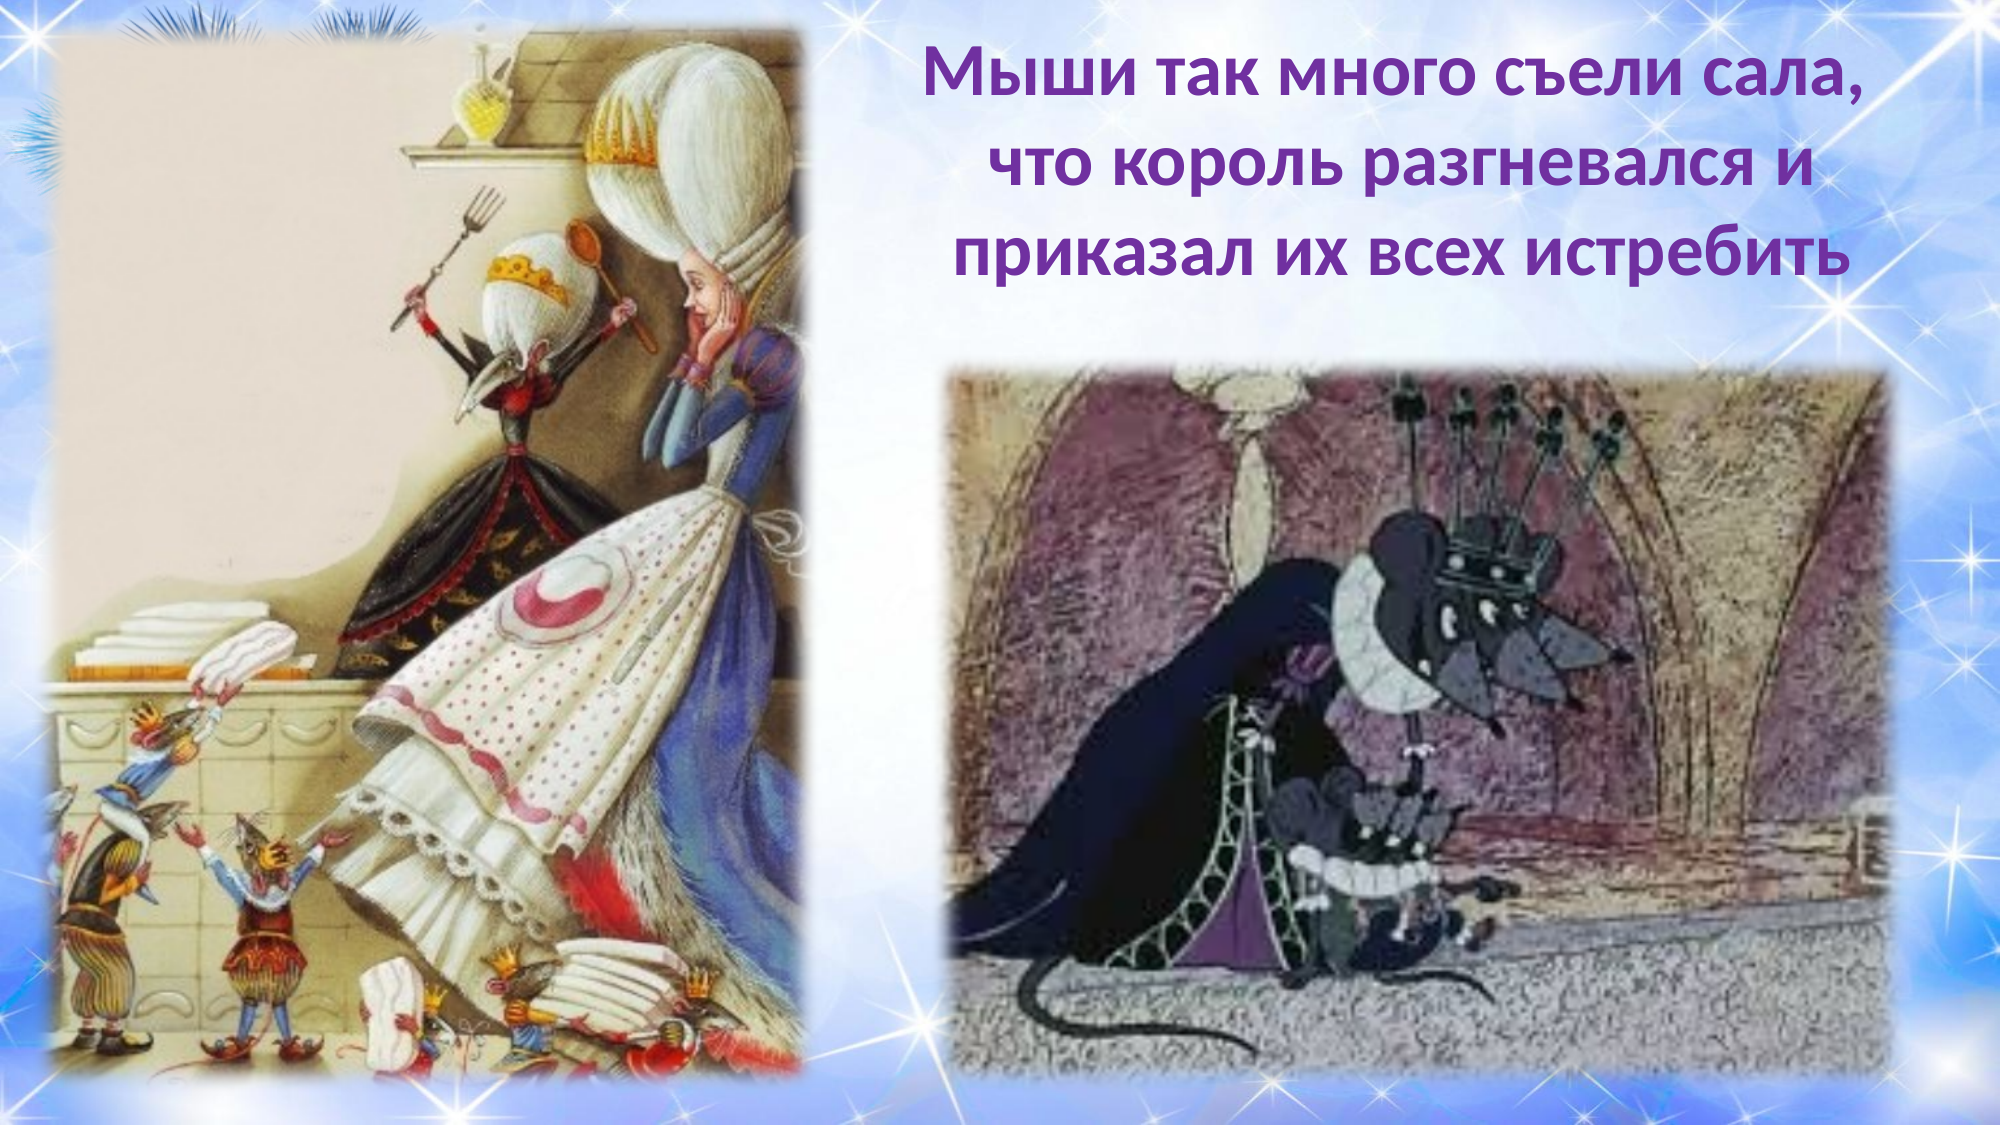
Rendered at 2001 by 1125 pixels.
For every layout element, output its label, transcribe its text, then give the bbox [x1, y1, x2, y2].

picture [0, 0, 2000, 1125]
text_box Мыши так много съели сала, что король разгневался и приказал их всех истребить [821, 13, 1988, 299]
